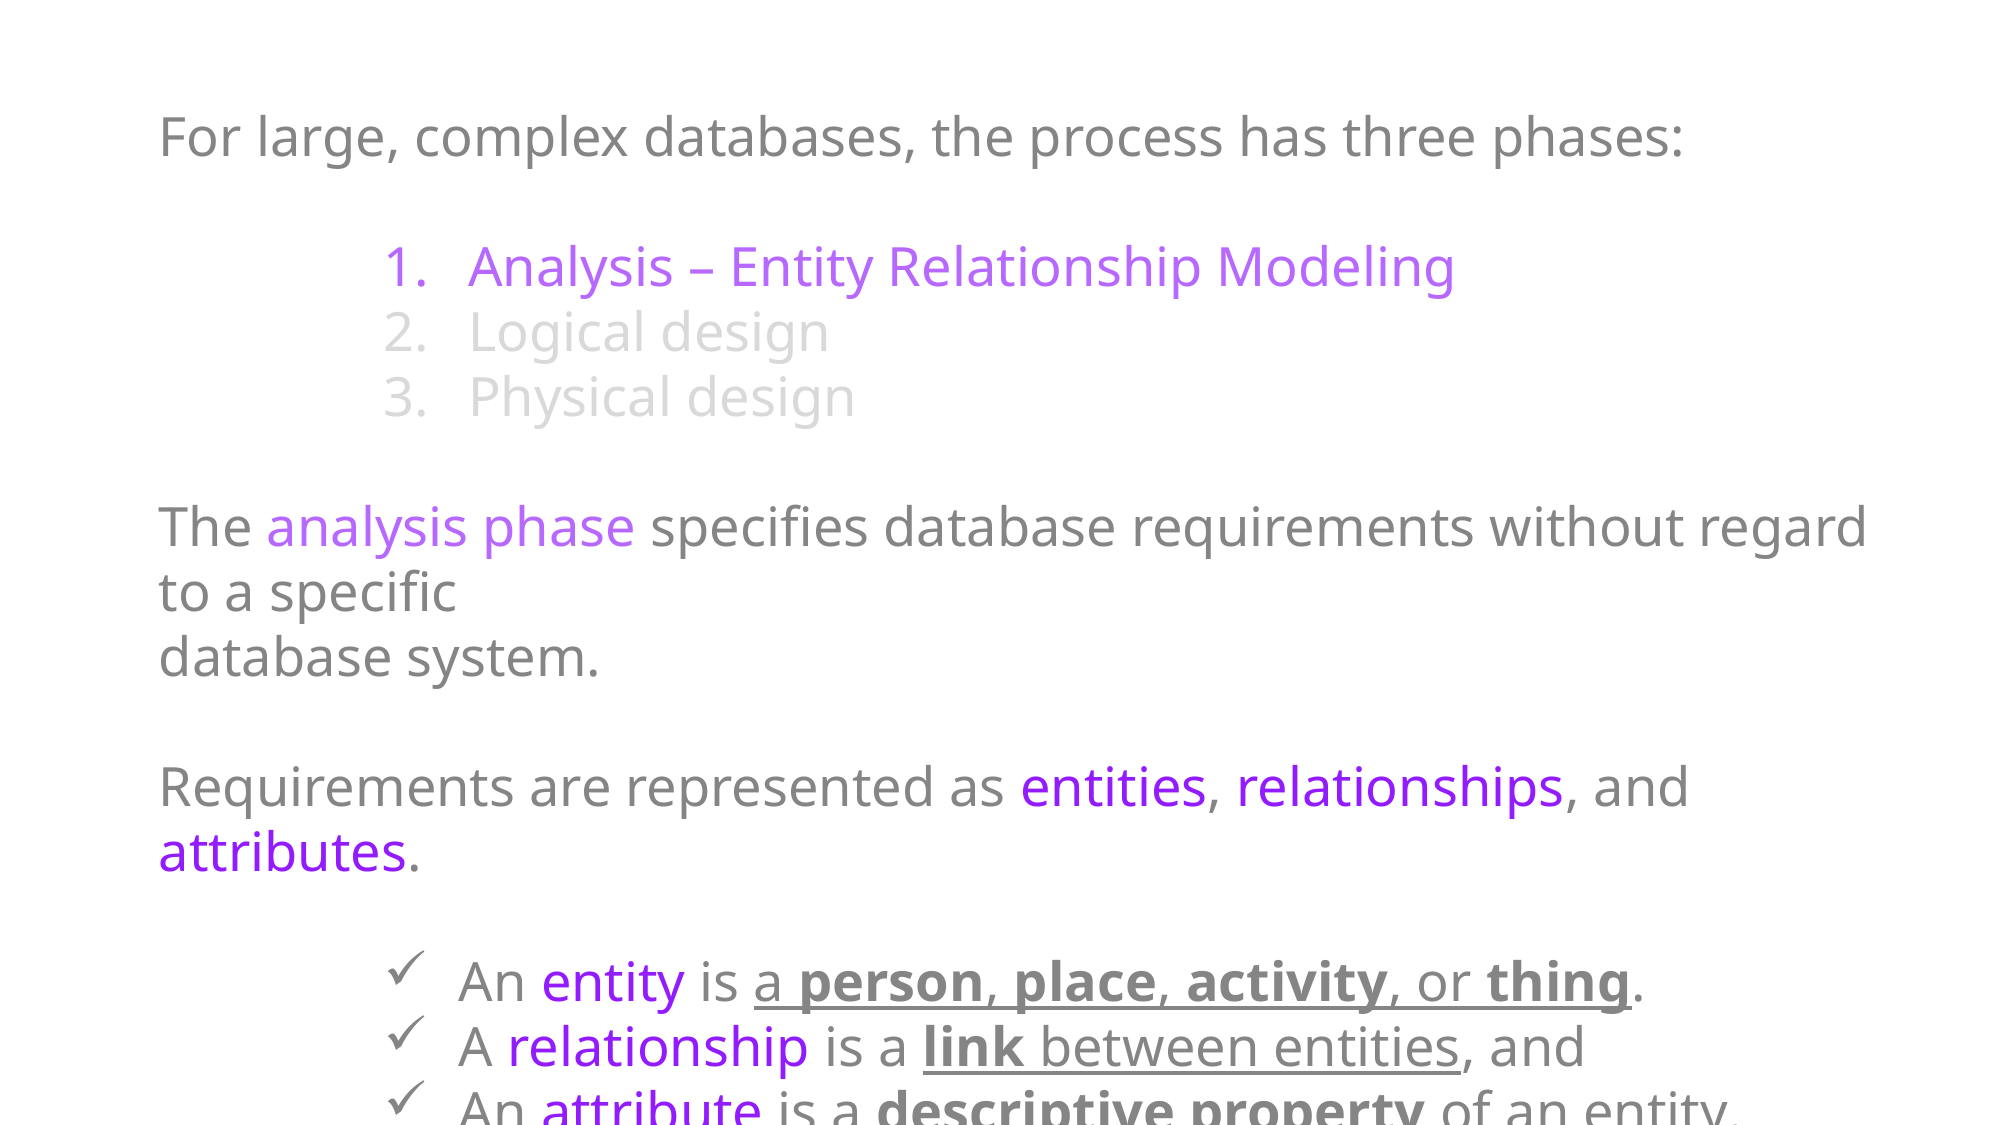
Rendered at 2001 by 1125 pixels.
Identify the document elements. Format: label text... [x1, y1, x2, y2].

text_box For large, complex databases, the process has three phases: Analysis – Entity Relationship Modeling Logical design Physical design The analysis phase specifies database requirements without regard to a specific database system. Requirements are represented as entities, relationships, and attributes. An entity is a person, place, activity, or thing. A relationship is a link between entities, and An attribute is a descriptive property of an entity. [143, 95, 1926, 1125]
